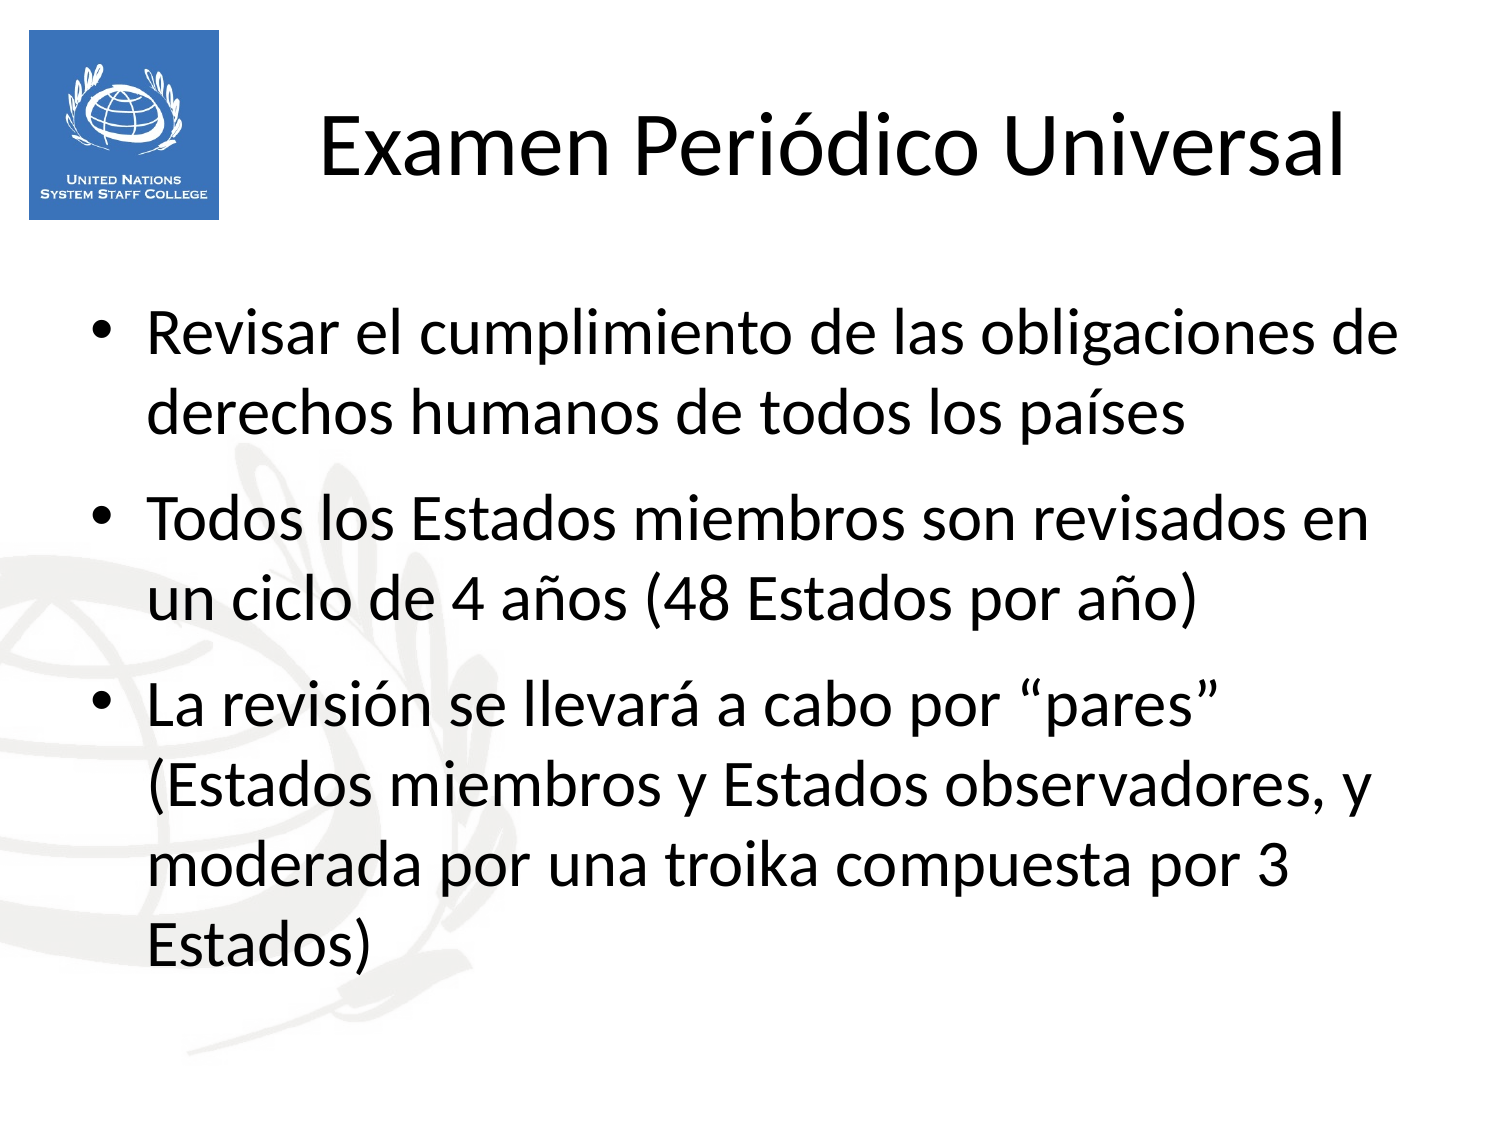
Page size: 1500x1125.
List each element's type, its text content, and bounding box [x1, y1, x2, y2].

picture [29, 30, 219, 220]
list Revisar el cumplimiento de las obligaciones de derechos humanos de todos los países Todos los Estados miembros son revisados en un ciclo de 4 años (48 Estados por año) La revisión se llevará a cabo por “pares” (Estados miembros y Estados observadores, y moderada por una troika compuesta por 3 Estados) [74, 262, 1426, 1006]
title Examen Periódico Universal [241, 44, 1426, 233]
